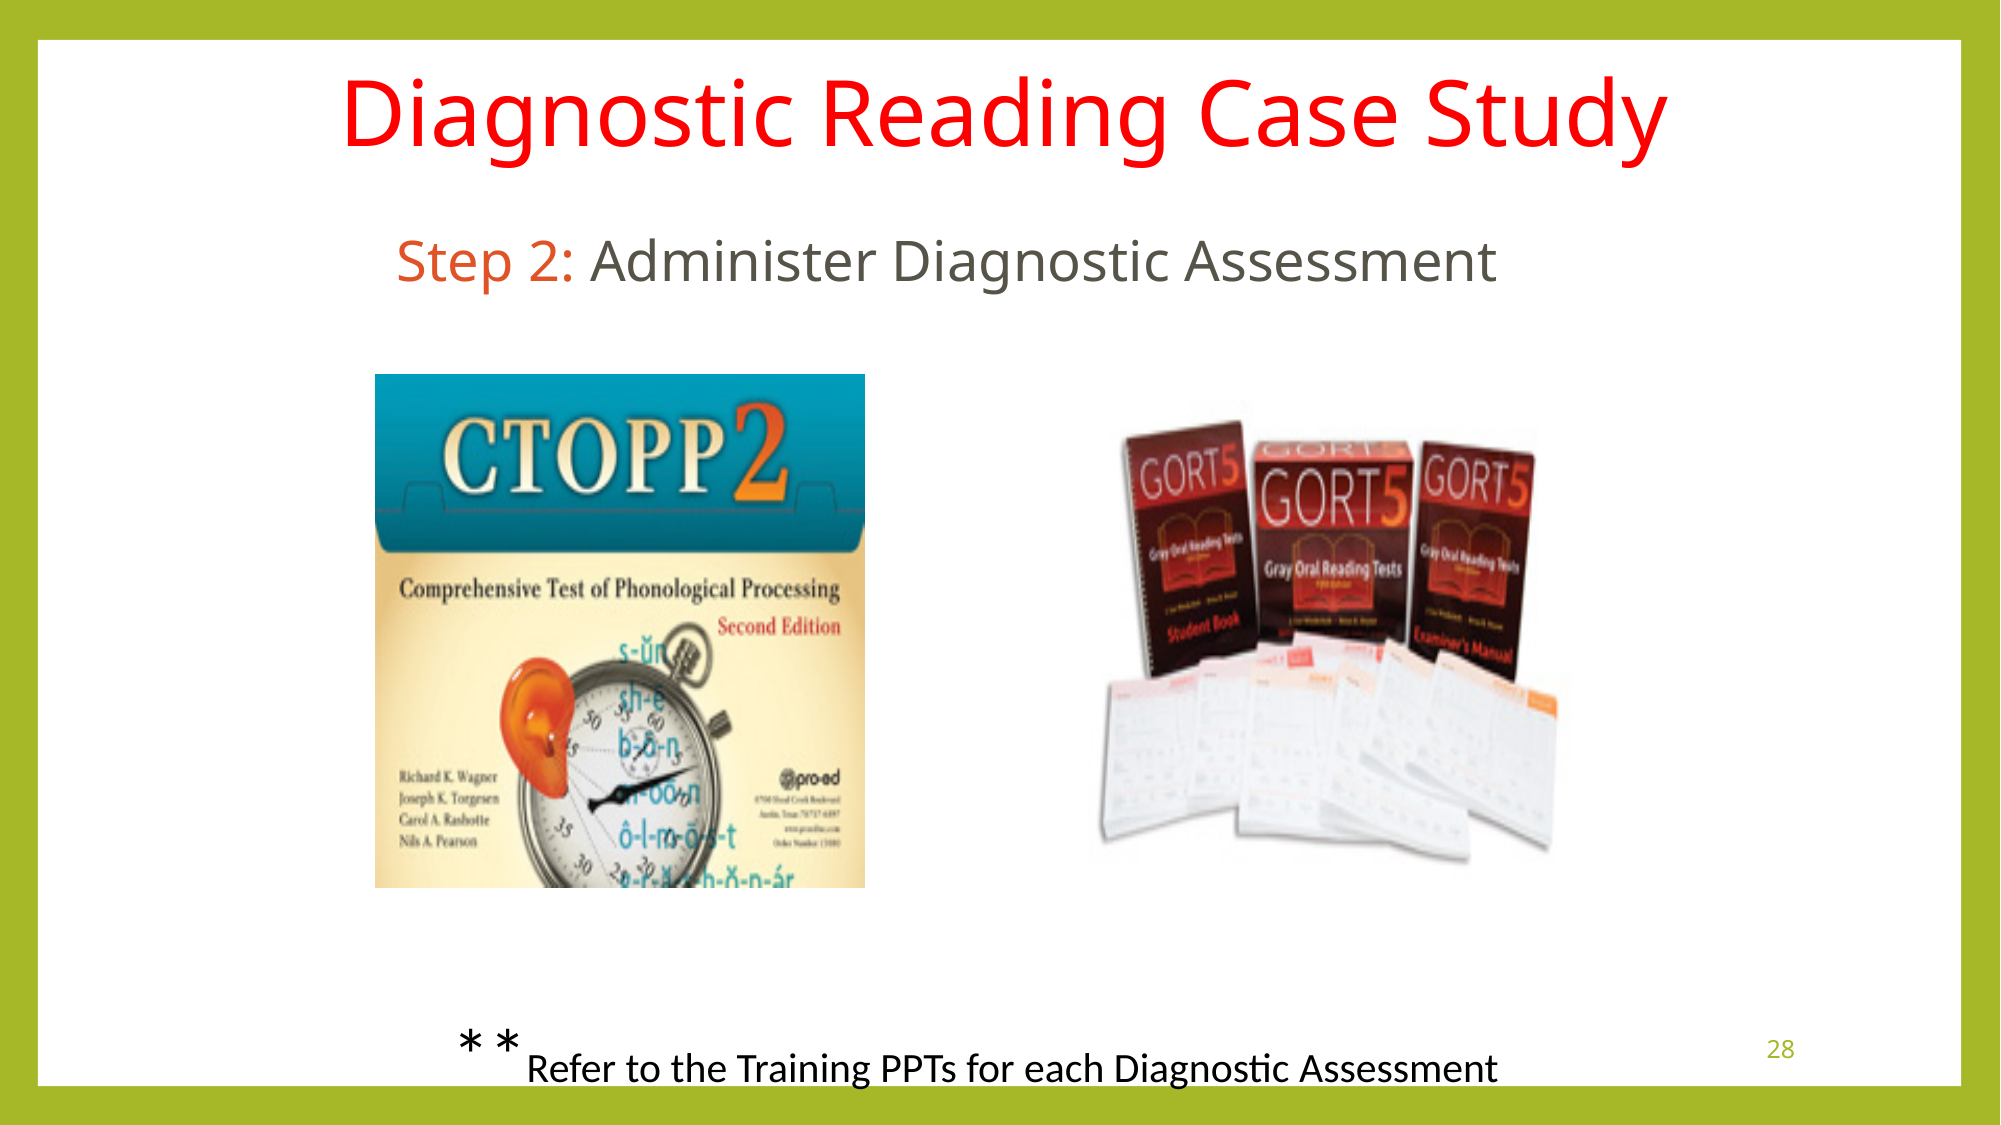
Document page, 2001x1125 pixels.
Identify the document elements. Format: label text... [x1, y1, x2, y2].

list Step 2: Administer Diagnostic Assessment [287, 226, 1750, 352]
text_box **Refer to the Training PPTs for each Diagnostic Assessment [324, 999, 1525, 1125]
picture [374, 374, 865, 888]
title Diagnostic Reading Case Study [324, 4, 1713, 226]
slide_number 28 [1530, 1020, 1811, 1081]
picture [1087, 374, 1578, 893]
